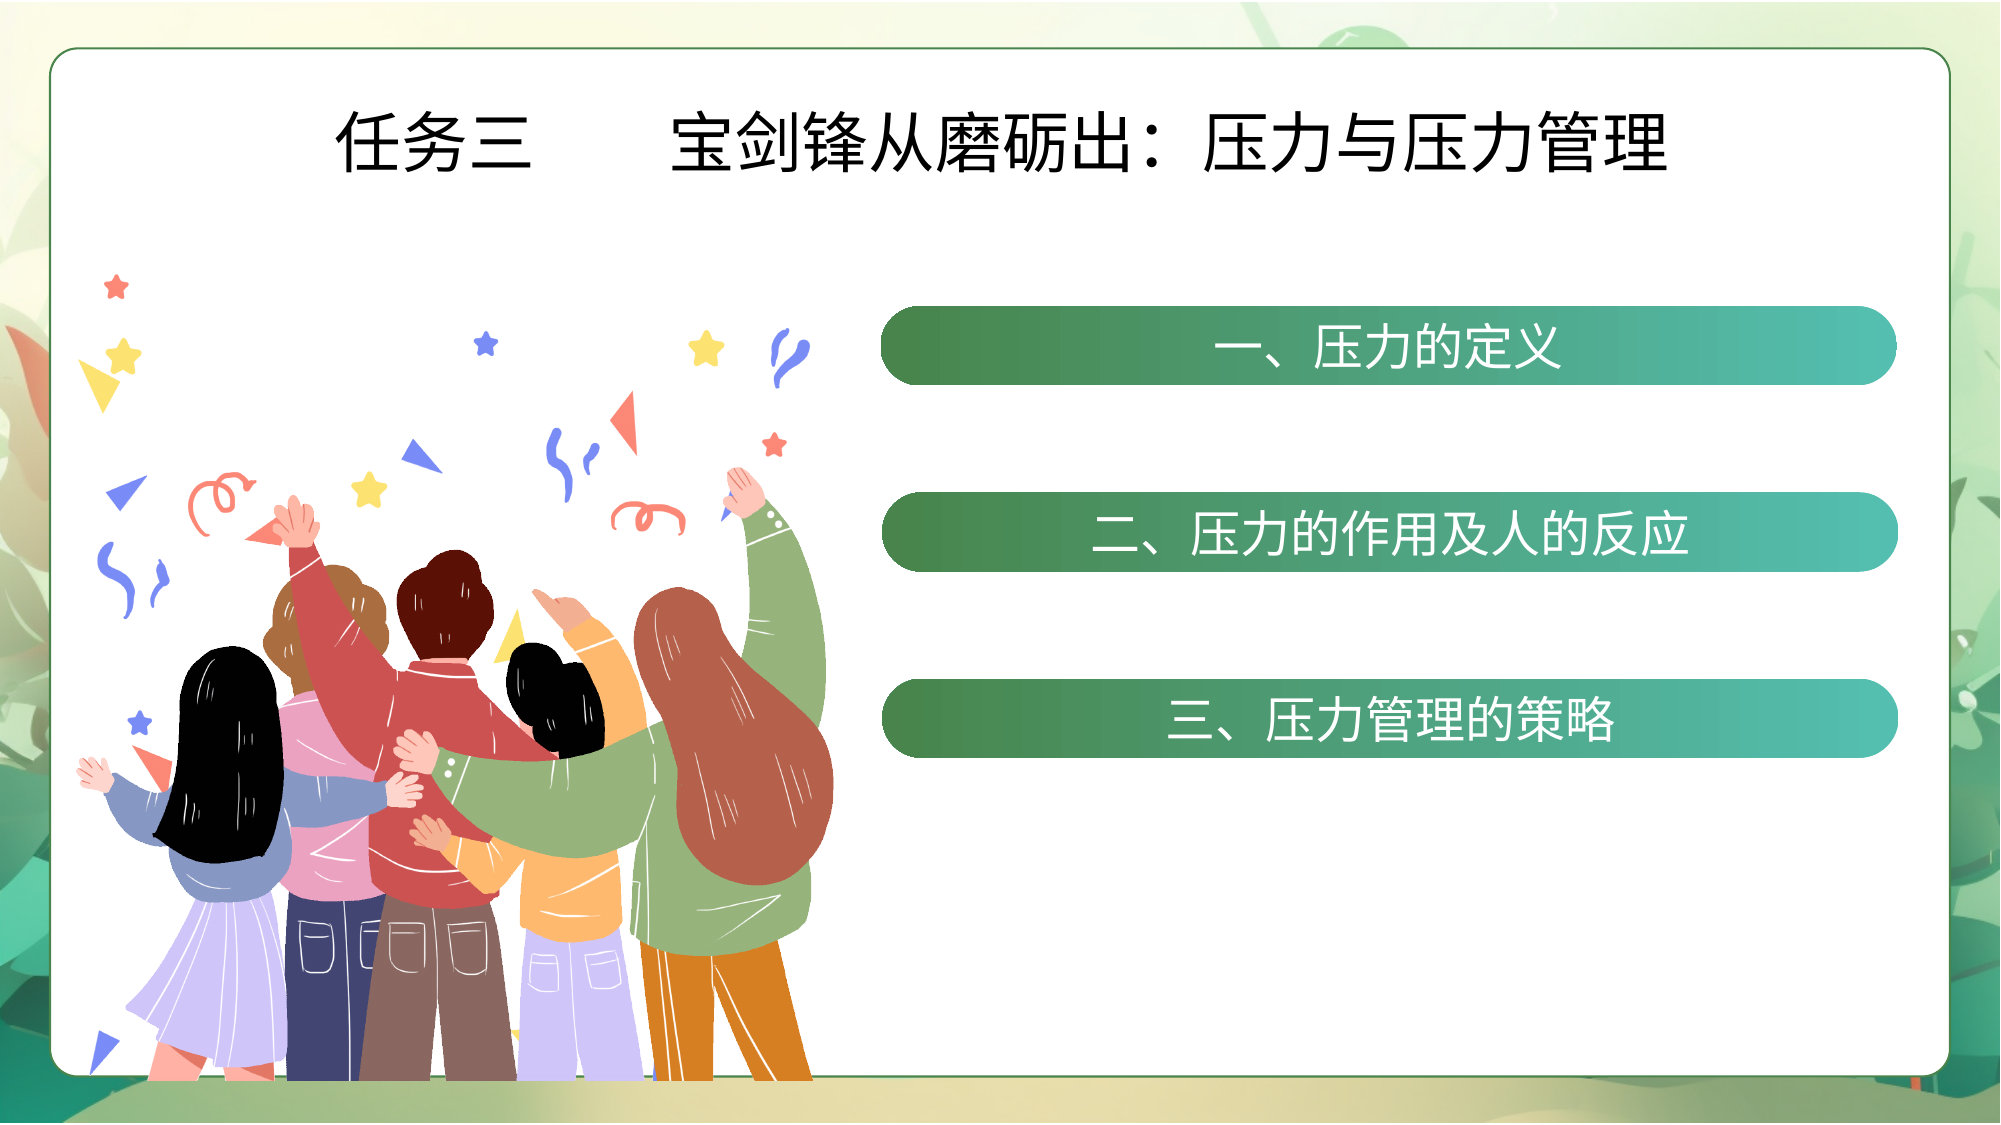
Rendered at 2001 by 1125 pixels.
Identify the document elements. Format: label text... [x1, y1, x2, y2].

text_box 任务三 宝剑锋从磨砺出：压力与压力管理 [169, 93, 1835, 189]
text_box 二、压力的作用及人的反应 [881, 491, 1900, 573]
text_box 一、压力的定义 [879, 305, 1899, 387]
text_box 三、压力管理的策略 [881, 677, 1900, 759]
picture [0, 2, 2000, 1123]
